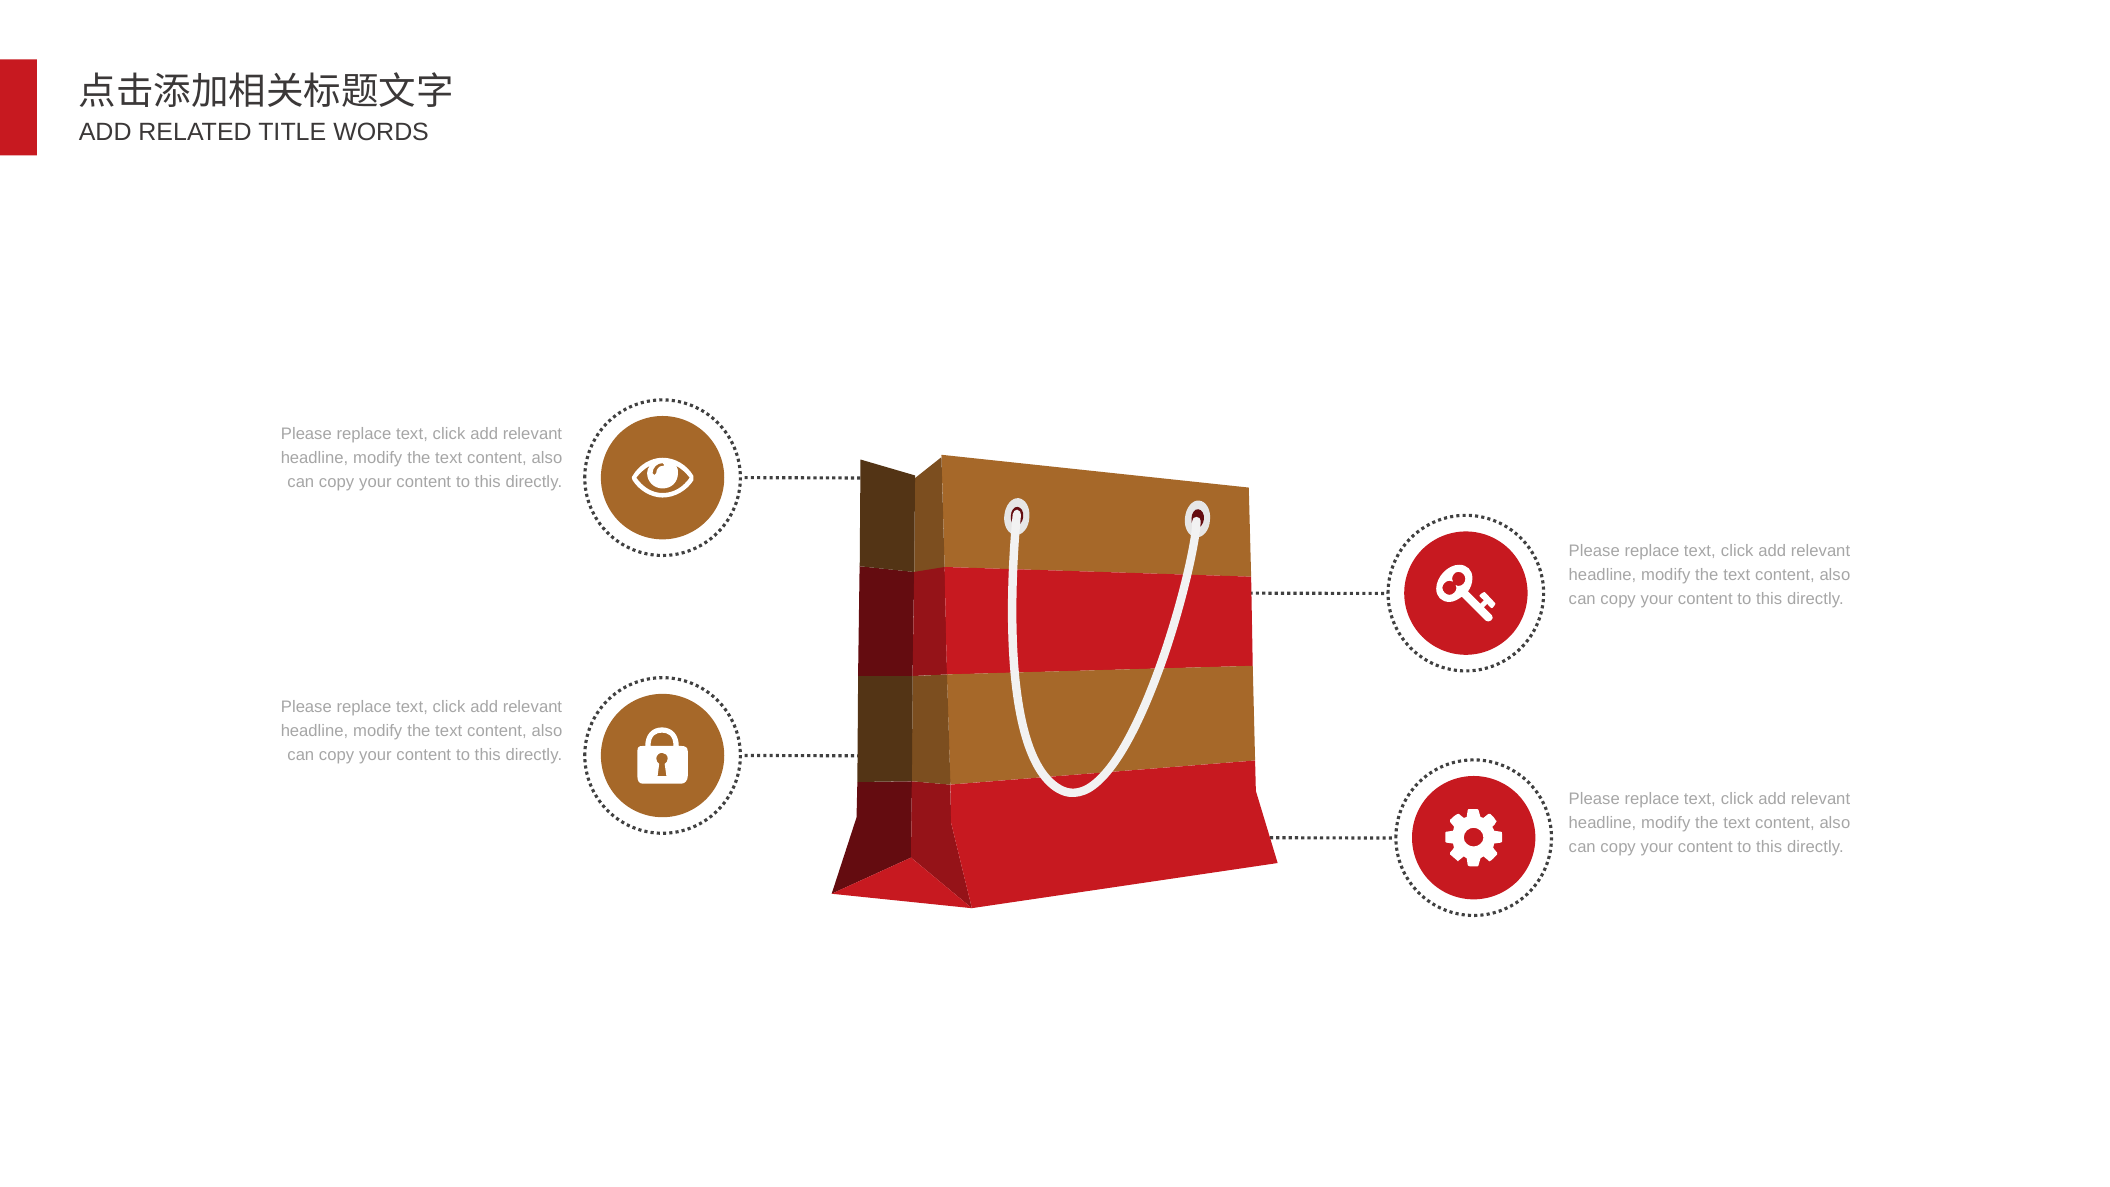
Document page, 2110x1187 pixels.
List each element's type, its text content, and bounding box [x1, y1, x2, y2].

text_box Please replace text, click add relevant headline, modify the text content, also can copy your content to this directly. [1568, 784, 1860, 856]
text_box Please replace text, click add relevant headline, modify the text content, also can copy your content to this directly. [271, 692, 563, 764]
text_box Please replace text, click add relevant headline, modify the text content, also can copy your content to this directly. [271, 419, 563, 491]
text_box Please replace text, click add relevant headline, modify the text content, also can copy your content to this directly. [1568, 535, 1860, 608]
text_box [1387, 515, 1544, 671]
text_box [584, 399, 741, 556]
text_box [1395, 759, 1552, 916]
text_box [584, 677, 741, 834]
text_box ADD RELATED TITLE WORDS [62, 107, 446, 154]
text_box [831, 454, 1278, 909]
text_box 点击添加相关标题文字 [62, 59, 470, 121]
